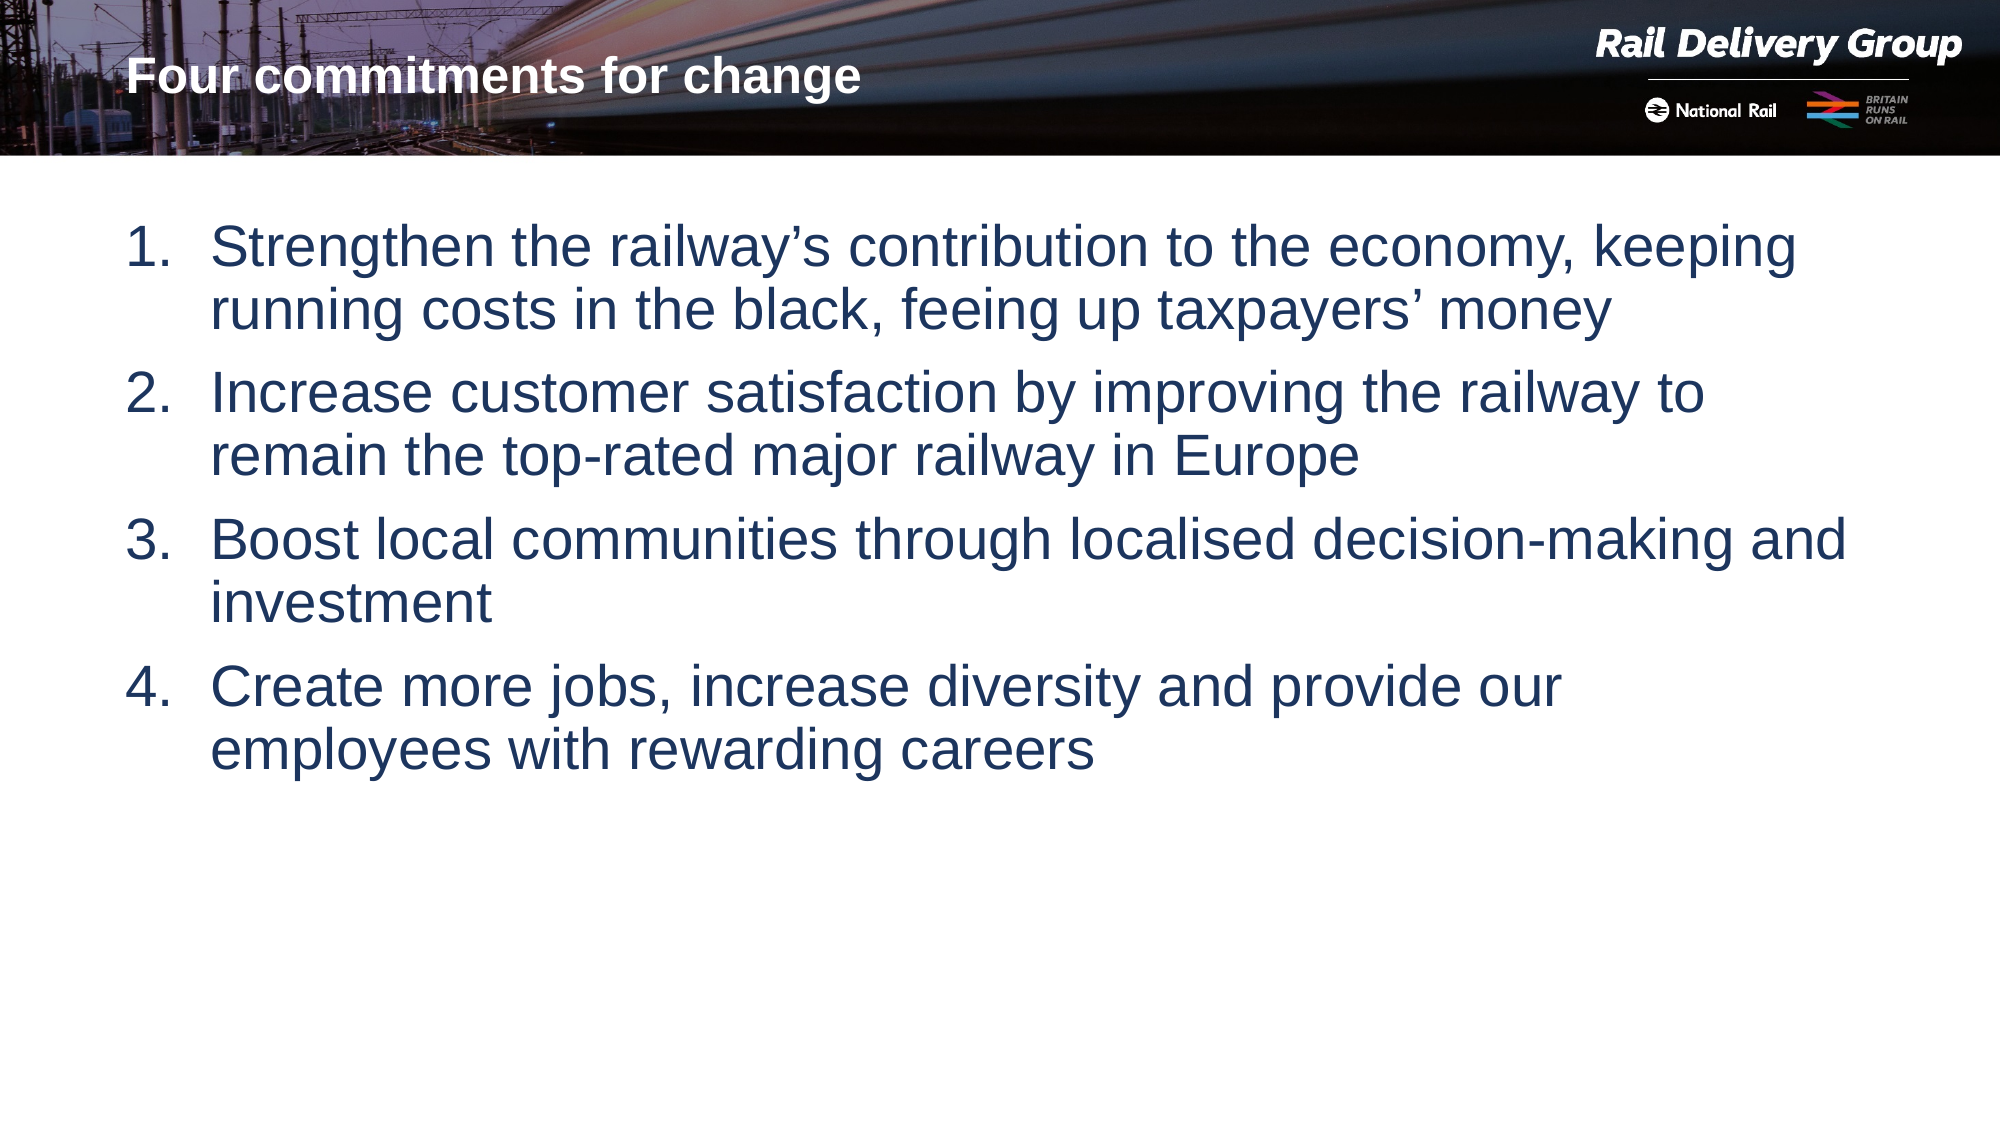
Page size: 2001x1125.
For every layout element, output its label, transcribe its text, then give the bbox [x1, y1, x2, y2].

list Strengthen the railway’s contribution to the economy, keeping running costs in the black, feeing up taxpayers’ money Increase customer satisfaction by improving the railway to remain the top-rated major railway in Europe Boost local communities through localised decision-making and investment Create more jobs, increase diversity and provide our employees with rewarding careers [110, 208, 1867, 1063]
list Four commitments for change [110, 41, 1521, 113]
picture [0, 0, 2000, 1125]
